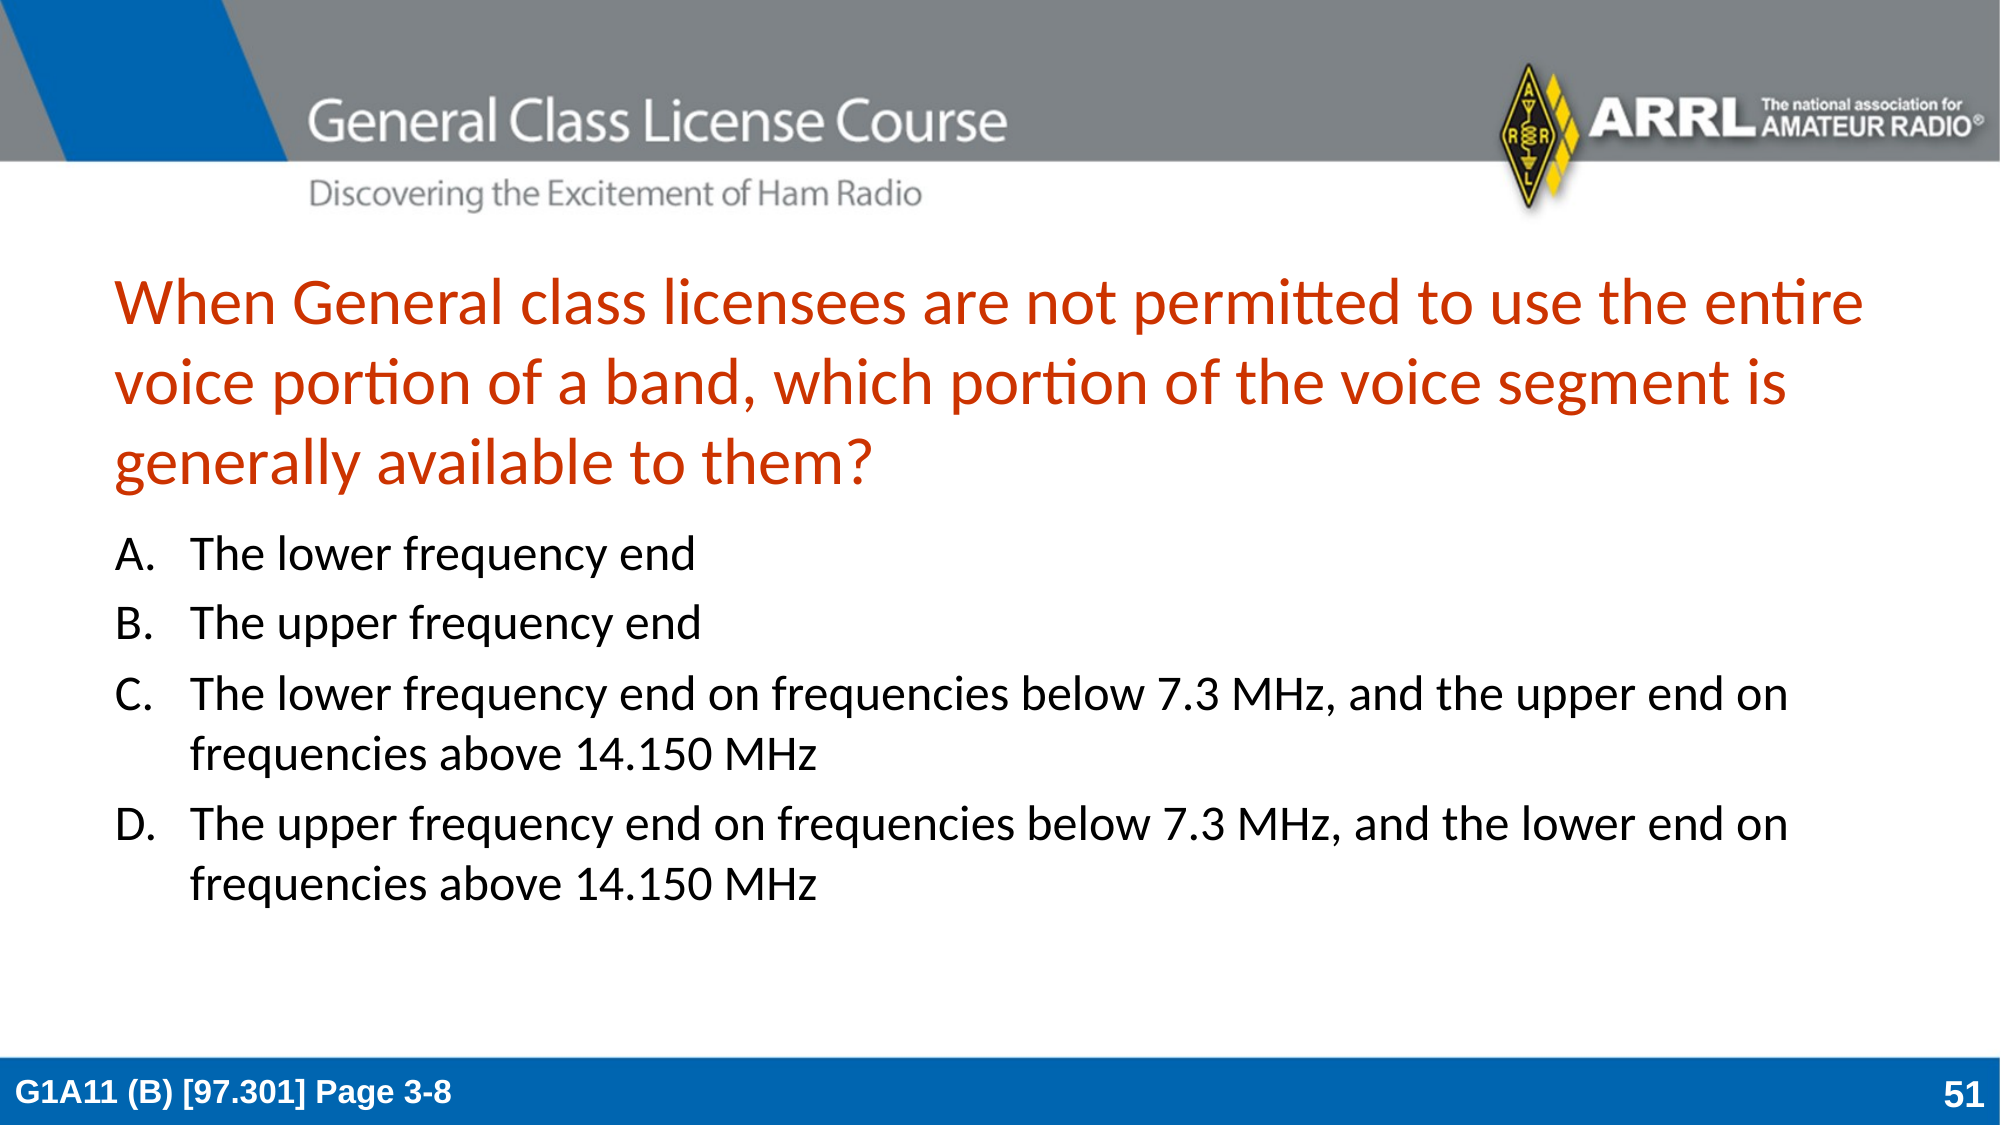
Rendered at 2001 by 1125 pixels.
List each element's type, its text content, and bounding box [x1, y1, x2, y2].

list The lower frequency end The upper frequency end The lower frequency end on frequencies below 7.3 MHz, and the upper end on frequencies above 14.150 MHz The upper frequency end on frequencies below 7.3 MHz, and the lower end on frequencies above 14.150 MHz [99, 512, 1900, 1005]
text_box 51 [1875, 1062, 2000, 1123]
title When General class licensees are not permitted to use the entire voice portion of a band, which portion of the voice segment is generally available to them? [99, 249, 1900, 388]
picture [0, 0, 2001, 1125]
text_box G1A11 (B) [97.301] Page 3-8 [0, 1062, 1313, 1118]
